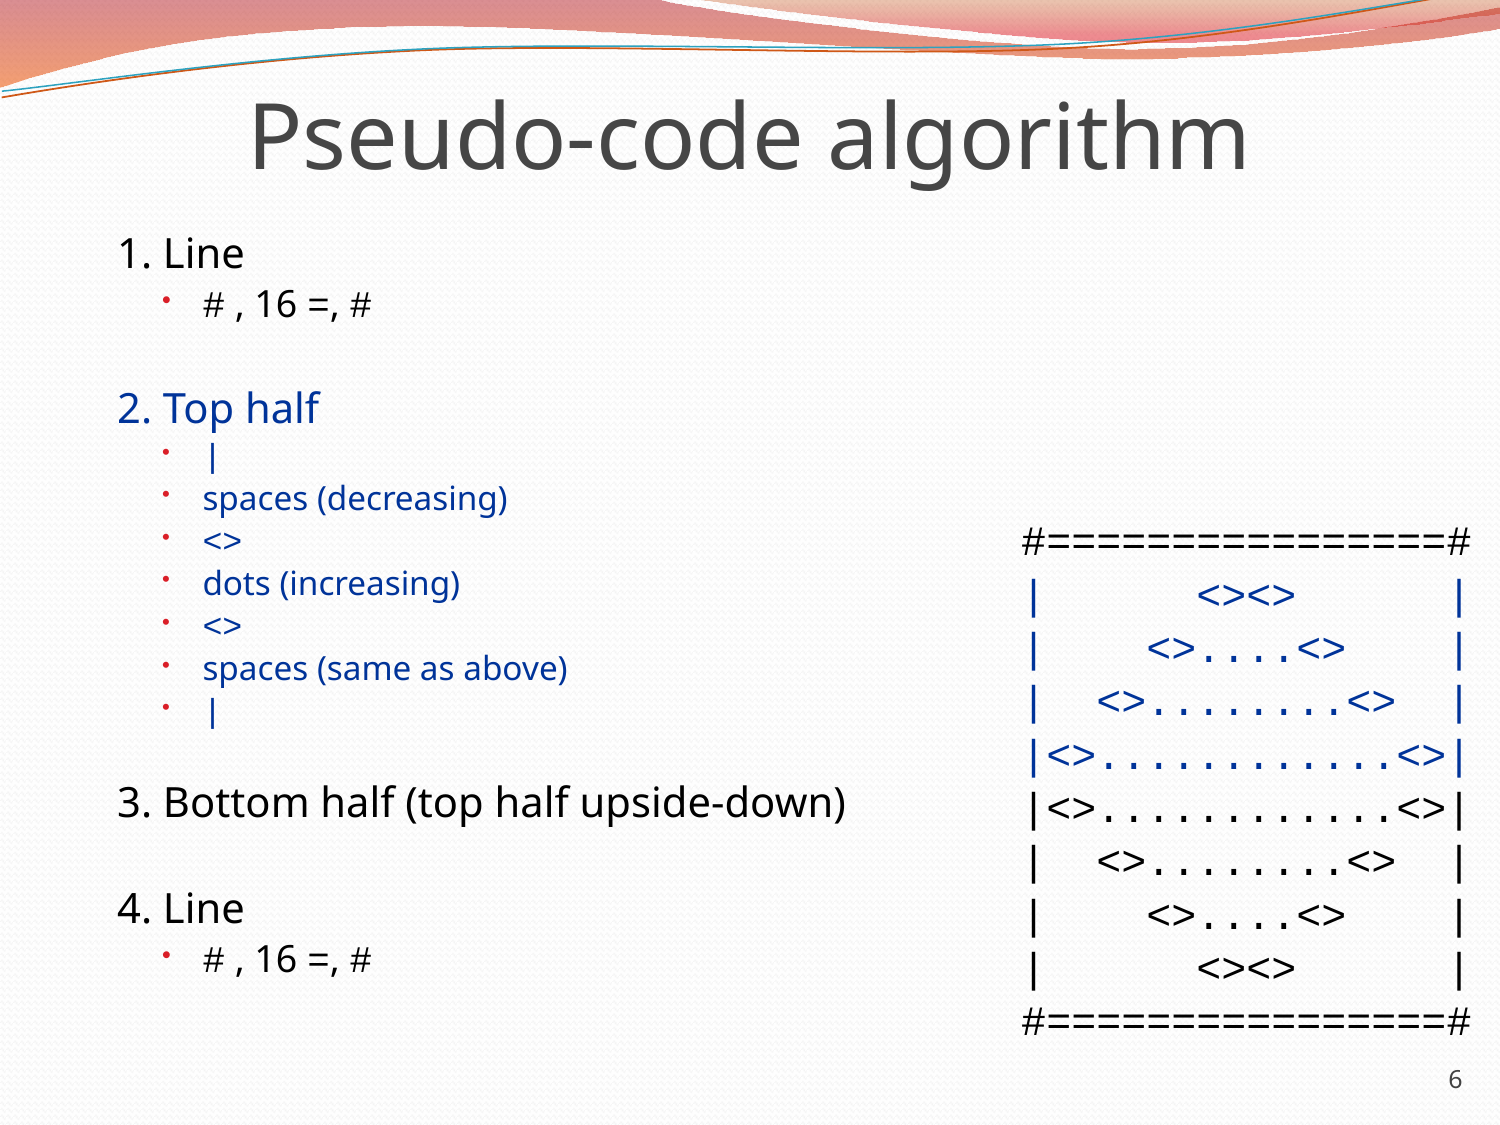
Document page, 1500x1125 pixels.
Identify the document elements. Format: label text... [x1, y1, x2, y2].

title Pseudo-code algorithm [75, 72, 1425, 188]
text_box #================# | <><> | | <>....<> | | <>........<> | |<>............<>| |<>............<>| | <>........<> | | <>....<> | | <><> | #================# [987, 512, 1487, 1053]
list 1. Line # , 16 =, # 2. Top half | spaces (decreasing) <> dots (increasing) <> spaces (same as above) | 3. Bottom half (top half upside-down) 4. Line # , 16 =, # [37, 224, 1500, 1075]
